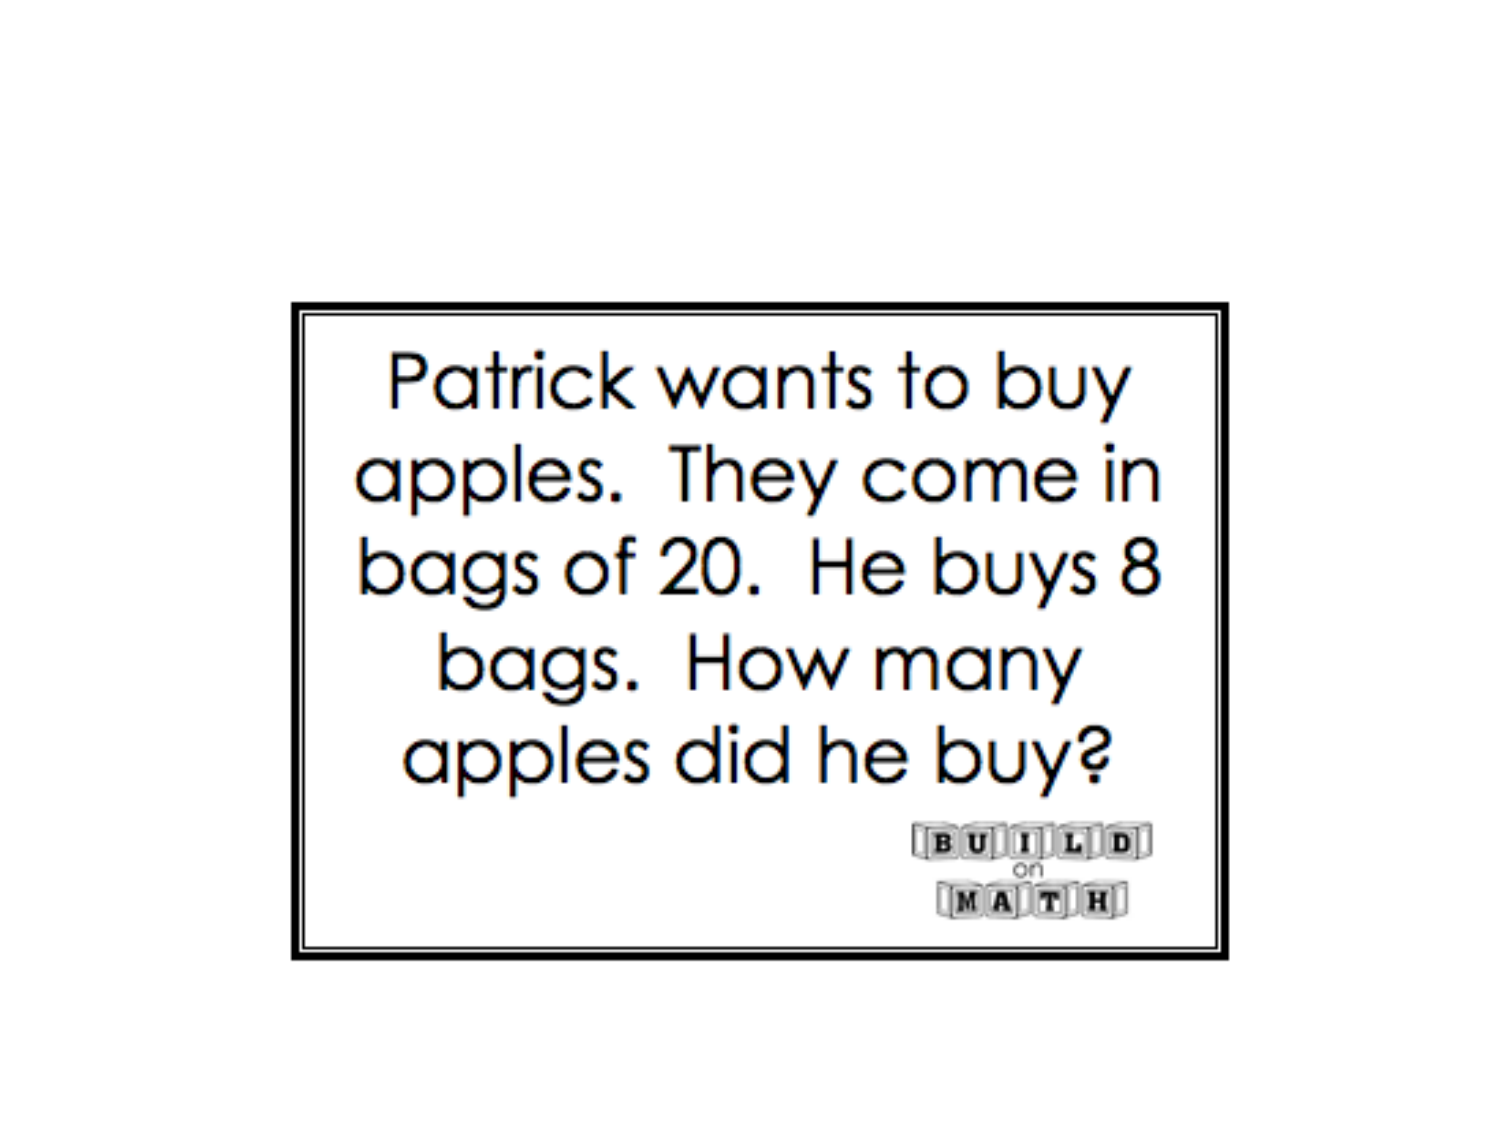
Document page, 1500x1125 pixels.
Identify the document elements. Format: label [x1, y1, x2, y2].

list [74, 262, 1426, 1006]
